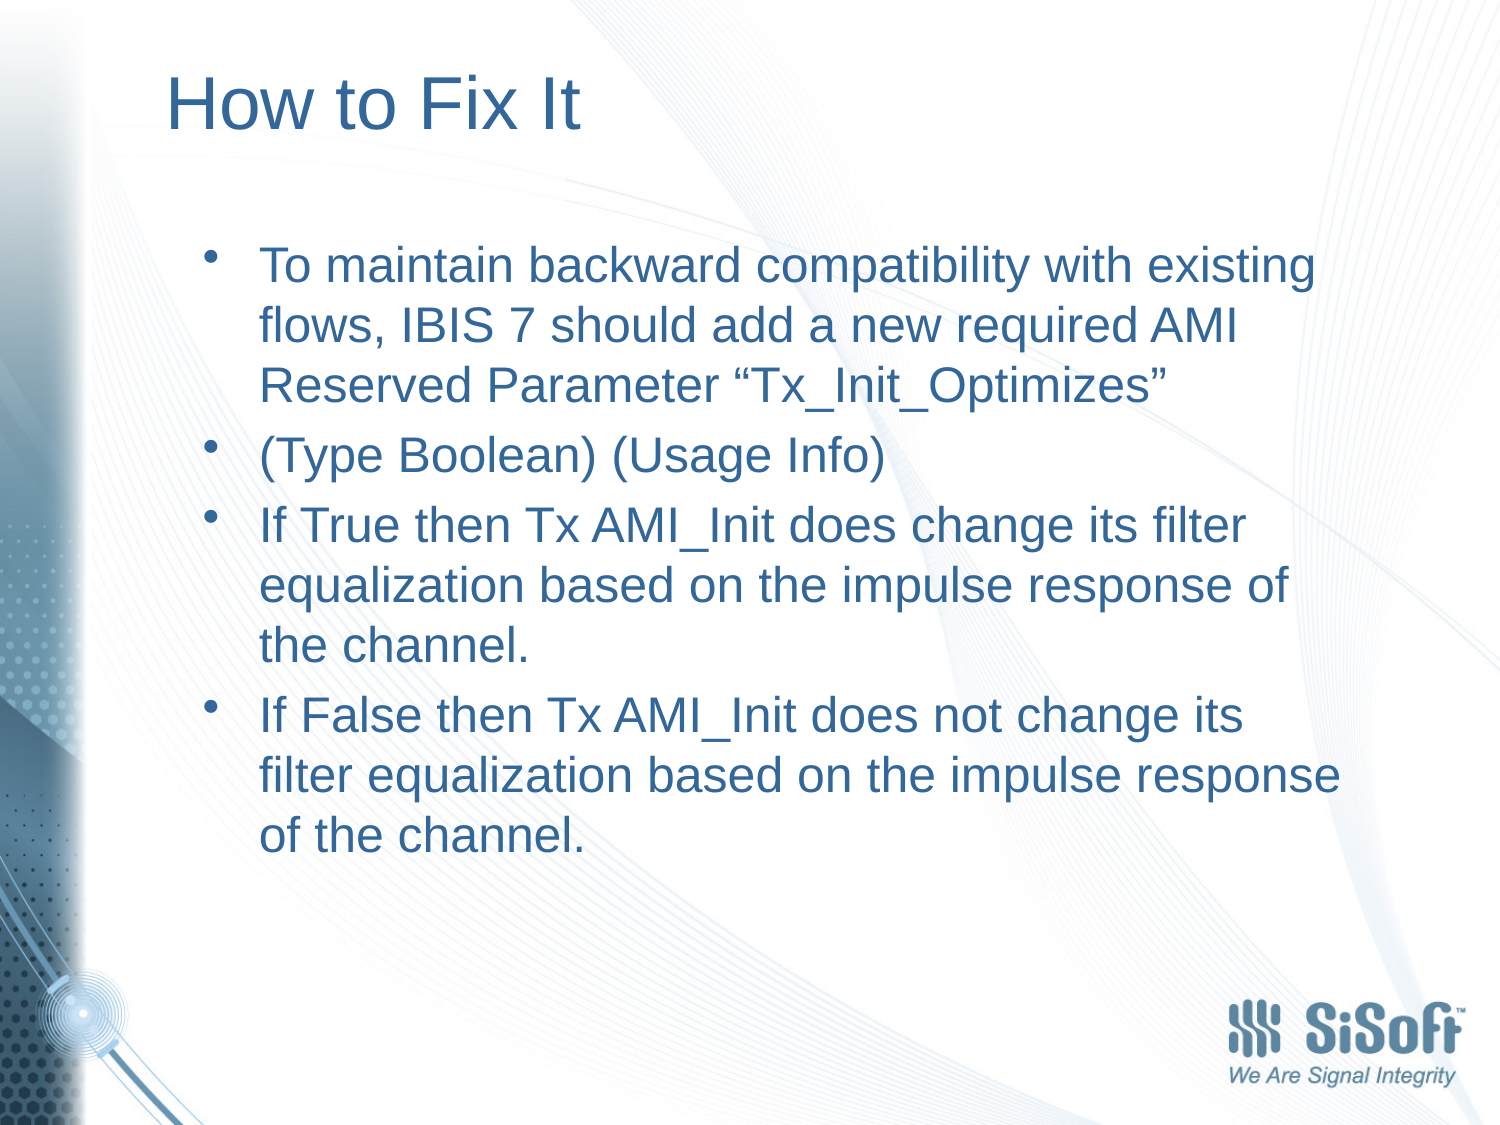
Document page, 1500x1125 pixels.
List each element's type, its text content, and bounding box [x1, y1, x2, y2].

list To maintain backward compatibility with existing flows, IBIS 7 should add a new required AMI Reserved Parameter “Tx_Init_Optimizes” (Type Boolean) (Usage Info) If True then Tx AMI_Init does change its filter equalization based on the impulse response of the channel. If False then Tx AMI_Init does not change its filter equalization based on the impulse response of the channel. [187, 224, 1363, 963]
picture [0, 0, 1500, 1125]
title How to Fix It [150, 24, 1300, 175]
